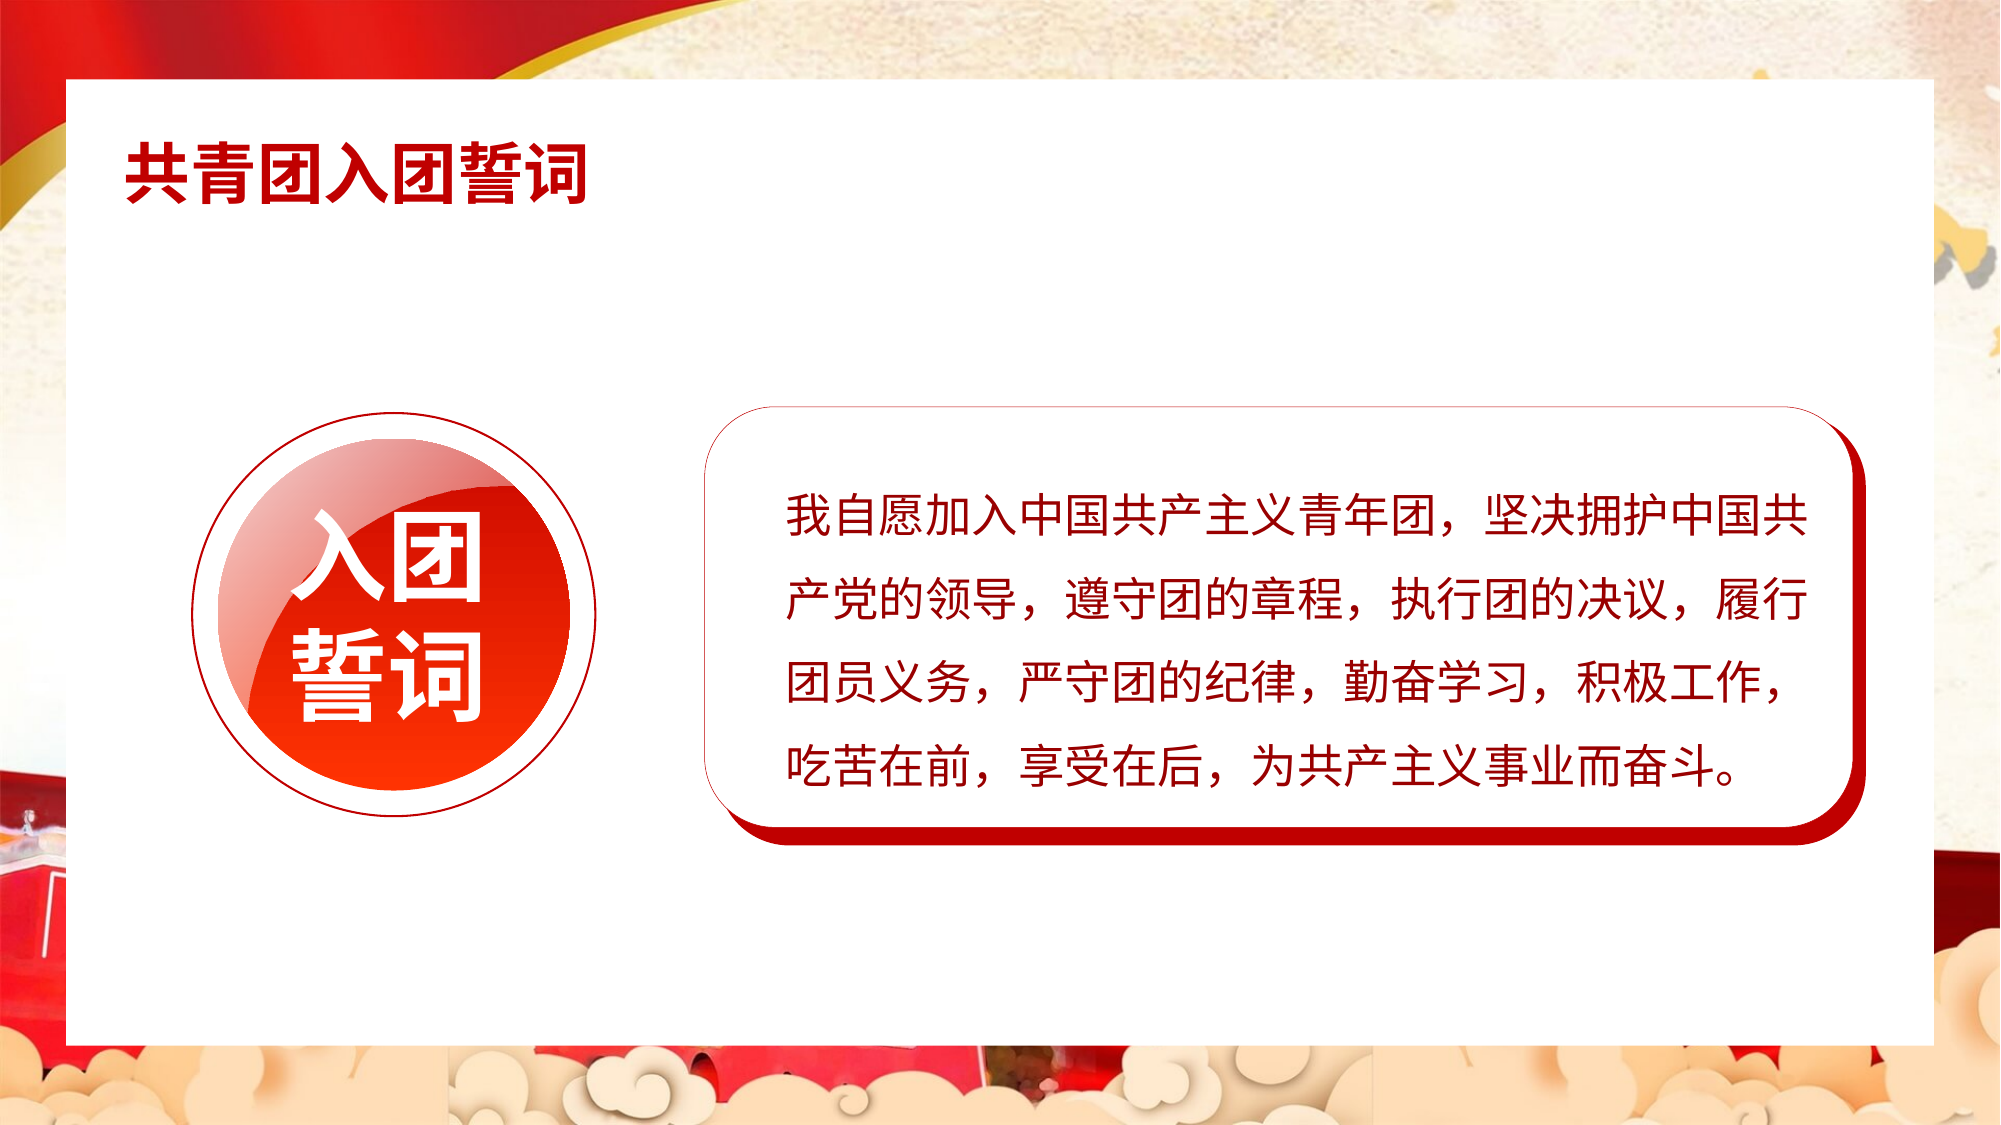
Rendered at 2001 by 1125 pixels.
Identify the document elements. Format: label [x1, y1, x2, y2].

text_box [704, 406, 1866, 846]
picture [0, 0, 2000, 1125]
text_box [192, 412, 596, 817]
